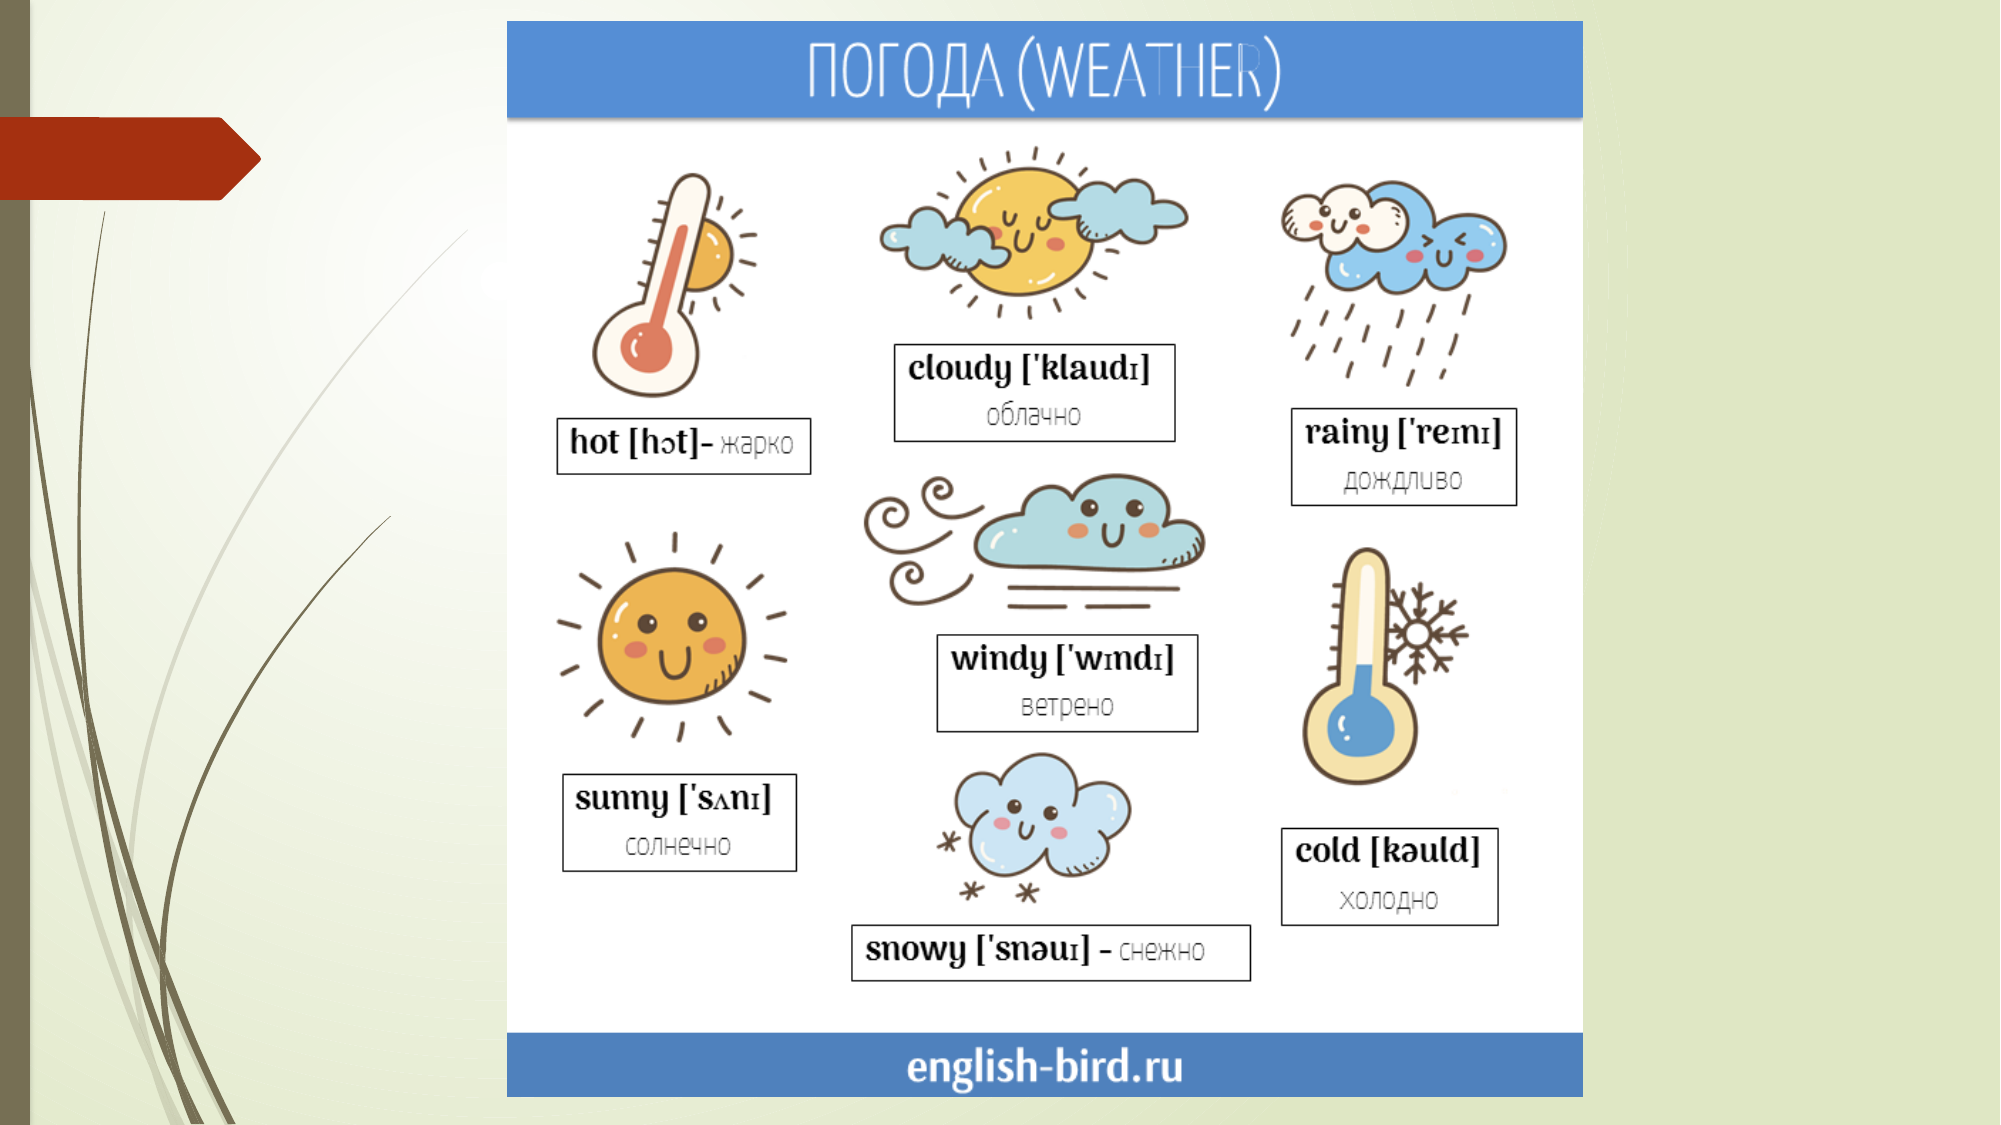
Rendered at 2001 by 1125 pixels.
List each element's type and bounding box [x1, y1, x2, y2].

list [507, 21, 1583, 1097]
